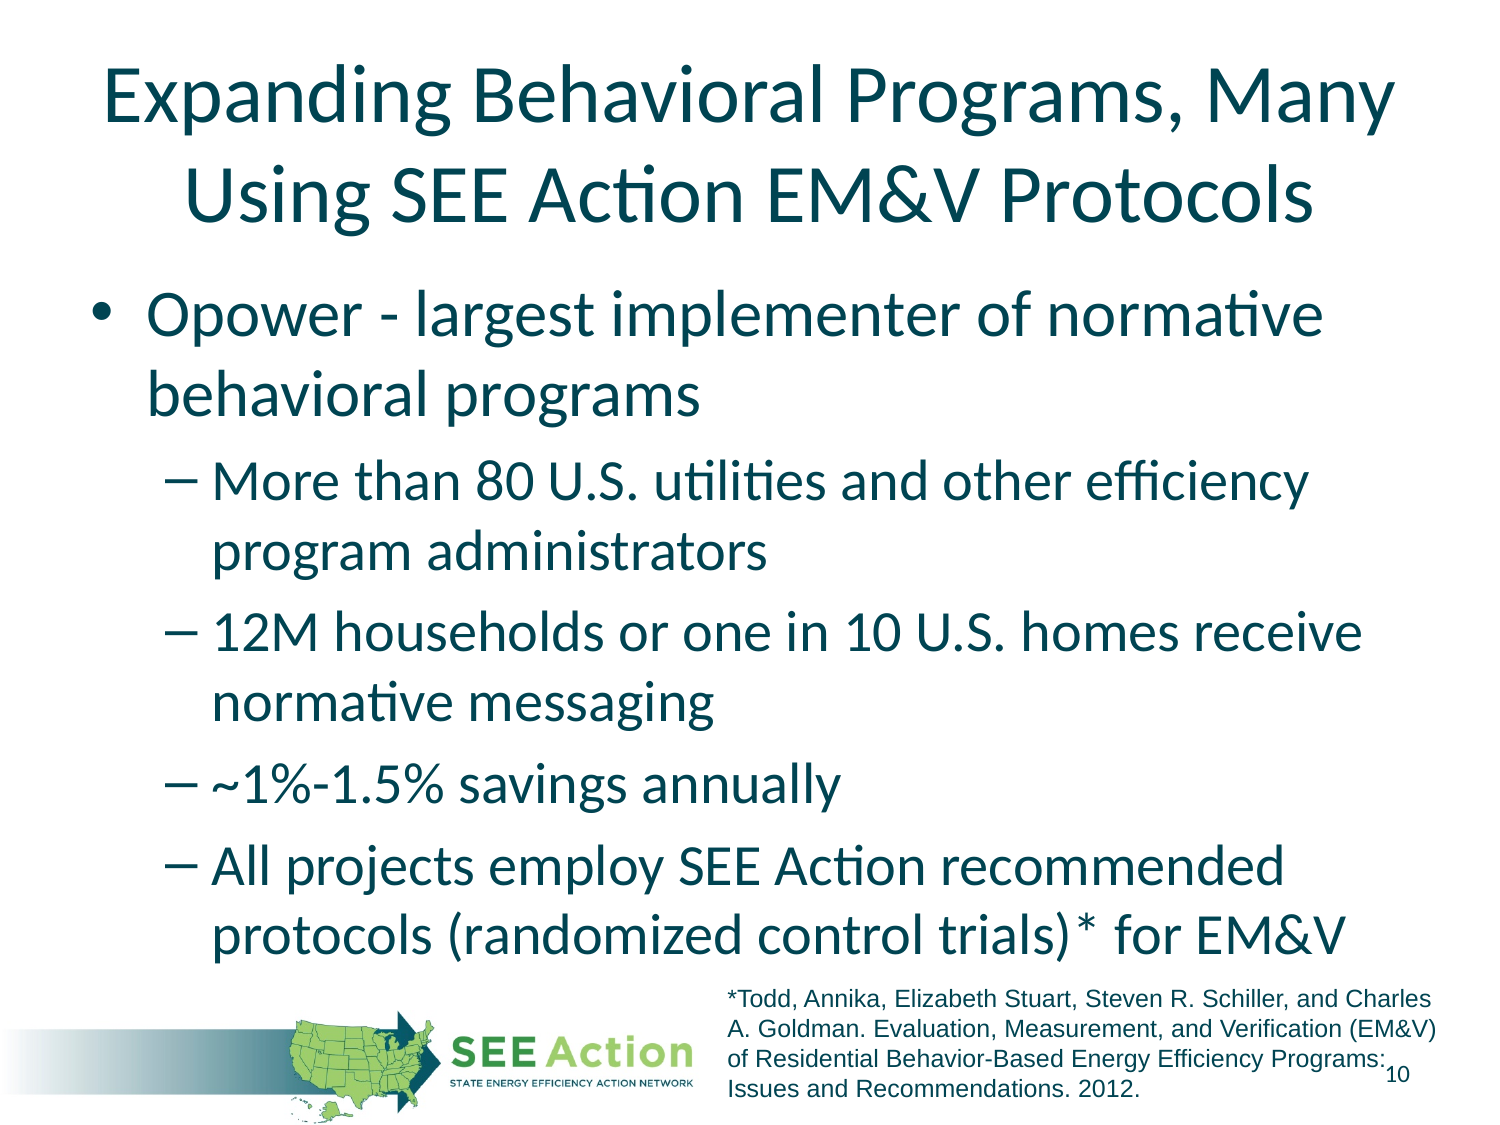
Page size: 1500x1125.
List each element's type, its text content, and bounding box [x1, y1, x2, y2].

list Opower - largest implementer of normative behavioral programs More than 80 U.S. utilities and other efficiency program administrators 12M households or one in 10 U.S. homes receive normative messaging ~1%-1.5% savings annually All projects employ SEE Action recommended protocols (randomized control trials)* for EM&V [74, 262, 1426, 1006]
picture [0, 1010, 712, 1125]
title Expanding Behavioral Programs, Many Using SEE Action EM&V Protocols [49, 44, 1451, 233]
text_box *Todd, Annika, Elizabeth Stuart, Steven R. Schiller, and Charles A. Goldman. Evaluation, Measurement, and Verification (EM&V) of Residential Behavior-Based Energy Efficiency Programs: Issues and Recommendations. 2012. [712, 975, 1463, 1125]
